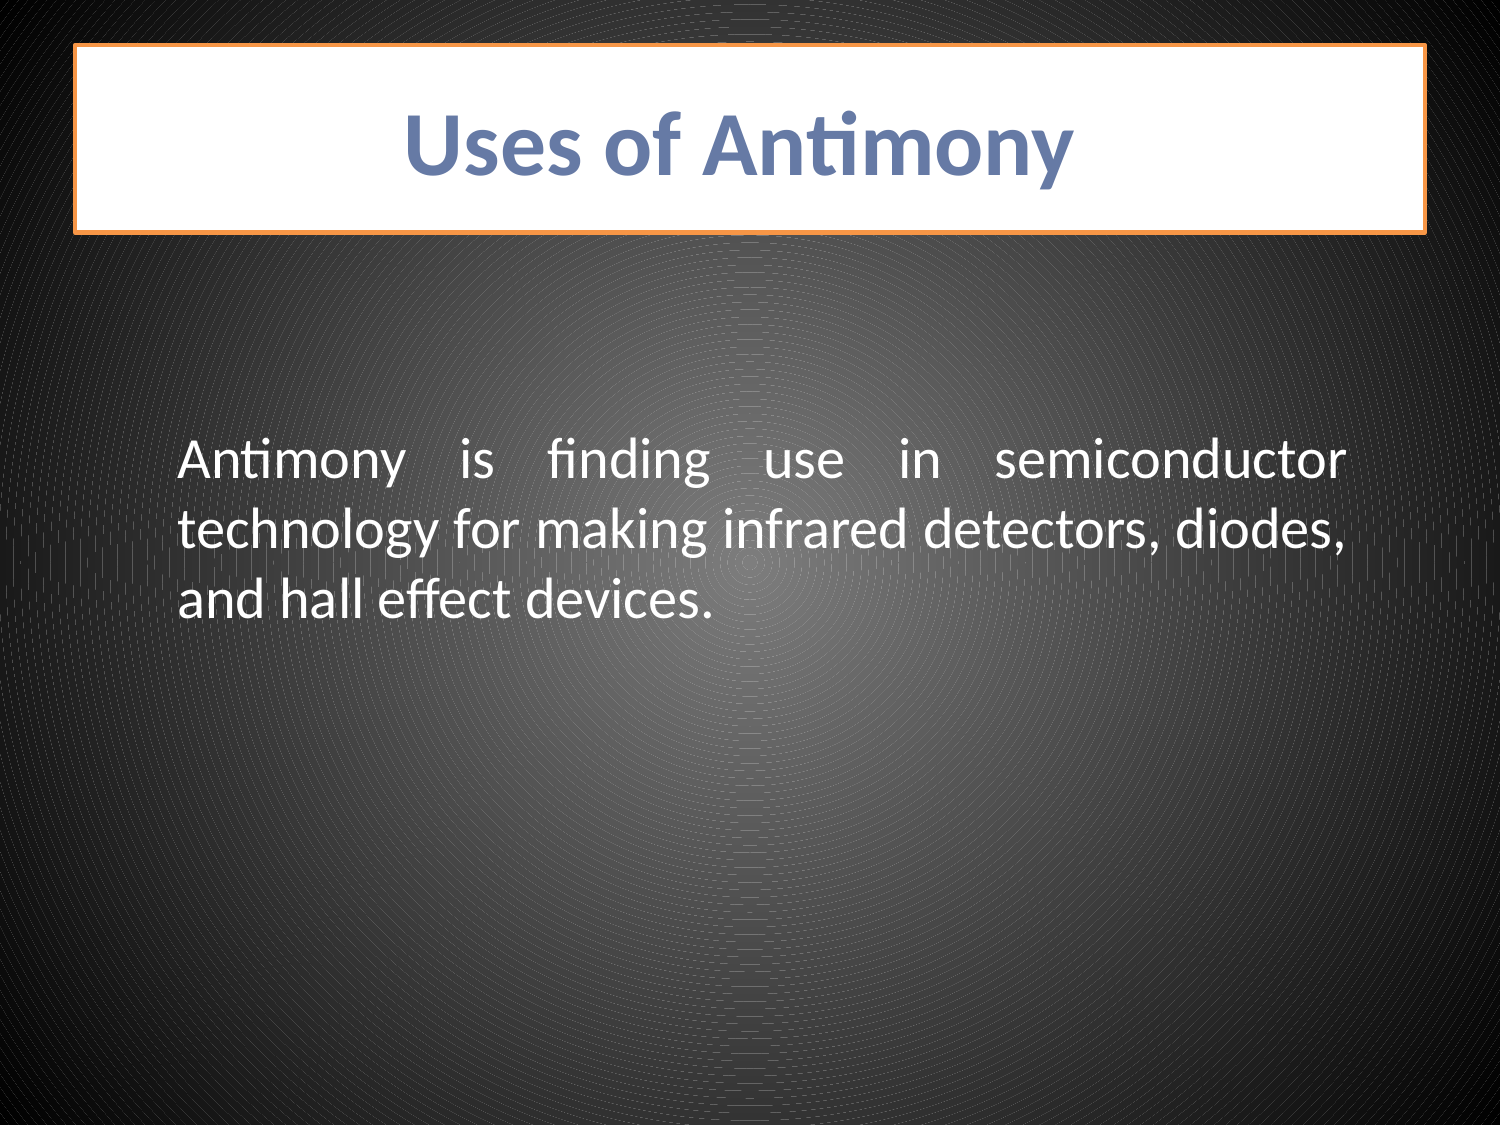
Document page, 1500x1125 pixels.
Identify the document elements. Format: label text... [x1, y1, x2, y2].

text_box Antimony is finding use in semiconductor technology for making infrared detectors, diodes, and hall effect devices. [162, 412, 1363, 638]
title Uses of Antimony [73, 43, 1427, 235]
